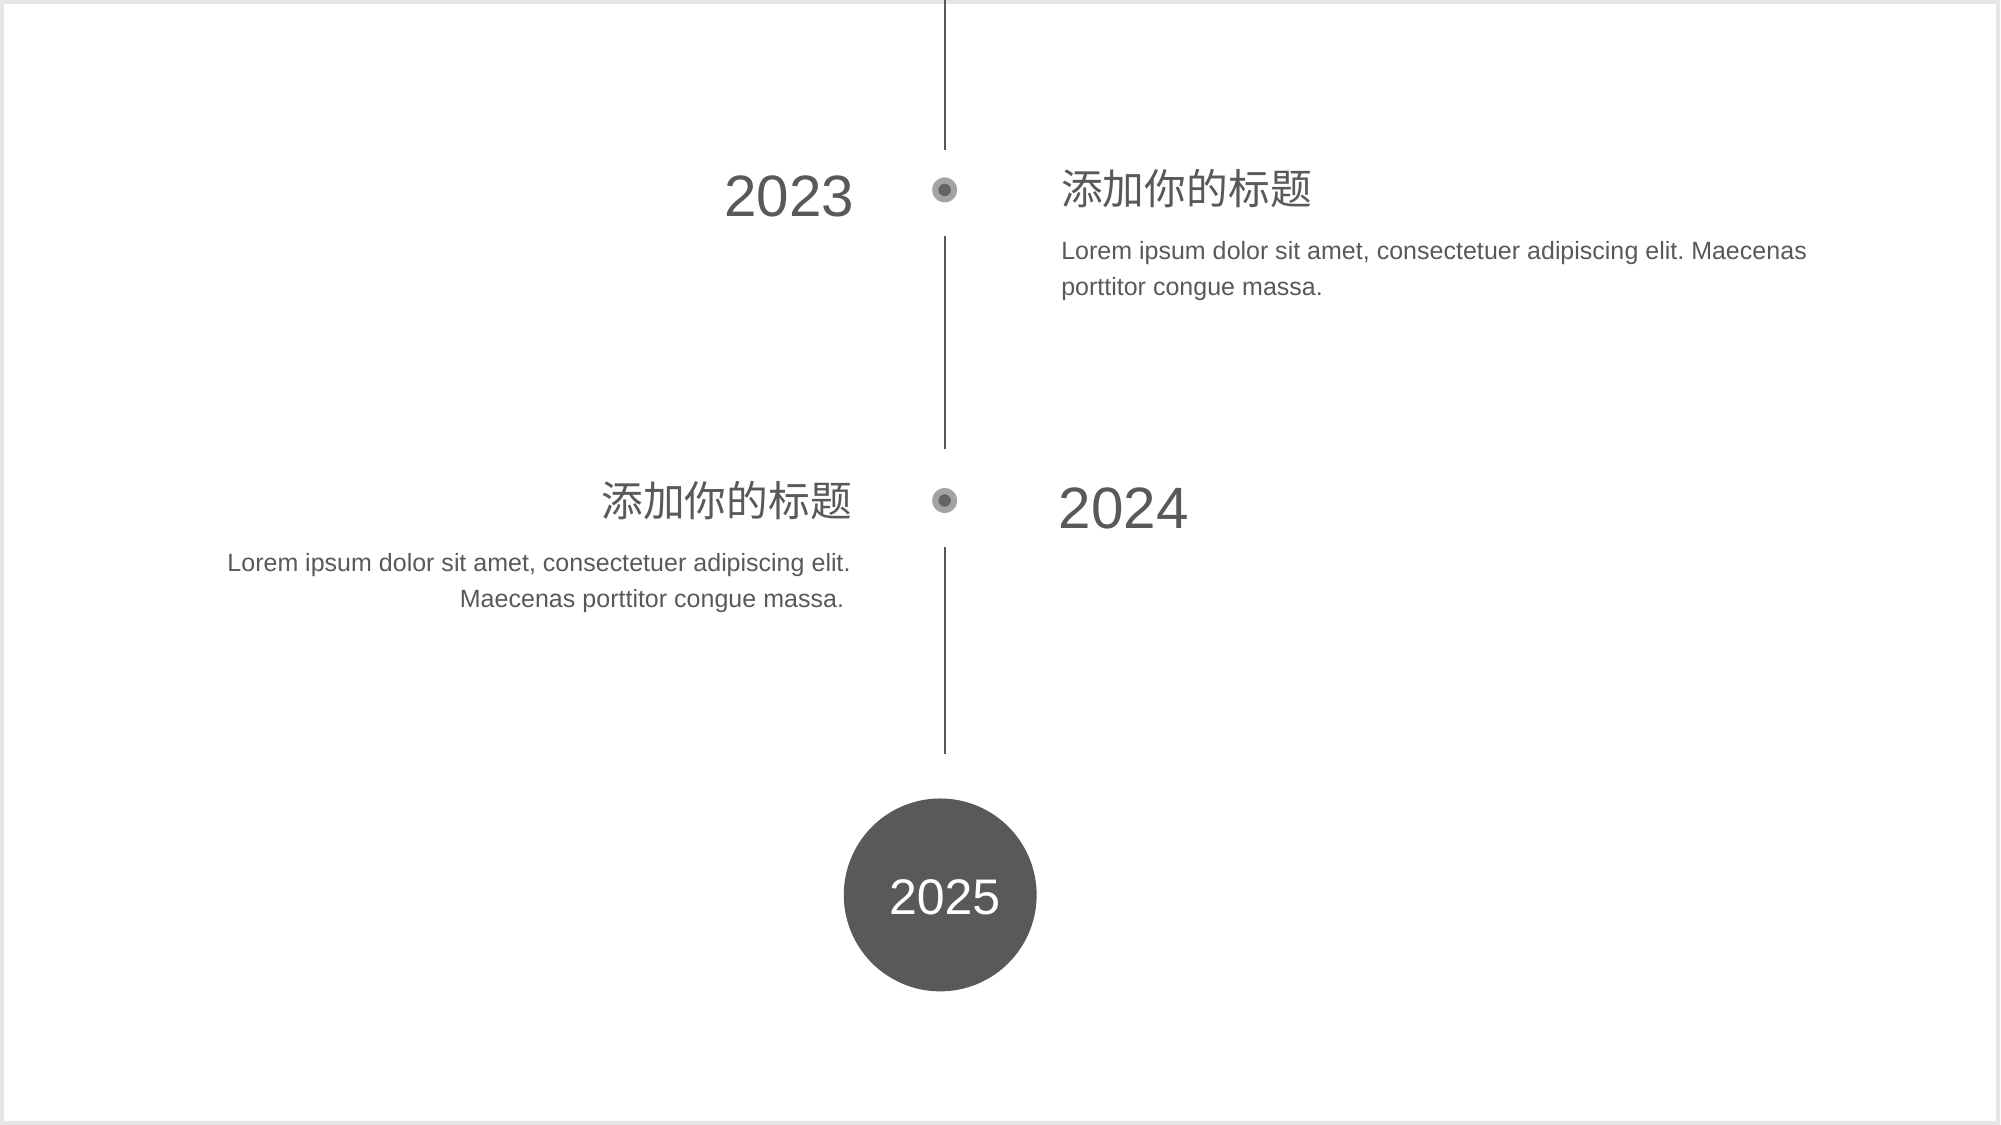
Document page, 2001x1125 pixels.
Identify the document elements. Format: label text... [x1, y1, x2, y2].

text_box Lorem ipsum dolor sit amet, consectetuer adipiscing elit. Maecenas porttitor congue massa. [210, 533, 867, 621]
text_box [842, 797, 1038, 993]
text_box 添加你的标题 [1046, 155, 1556, 221]
text_box 2024 [1044, 462, 1222, 548]
text_box 添加你的标题 [357, 467, 867, 533]
text_box [937, 493, 952, 508]
text_box 2025 [867, 857, 1022, 932]
text_box [931, 176, 959, 204]
text_box [931, 486, 959, 515]
text_box Lorem ipsum dolor sit amet, consectetuer adipiscing elit. Maecenas porttitor congue massa. [1046, 221, 1833, 308]
text_box 2023 [676, 150, 869, 236]
text_box [937, 182, 952, 198]
